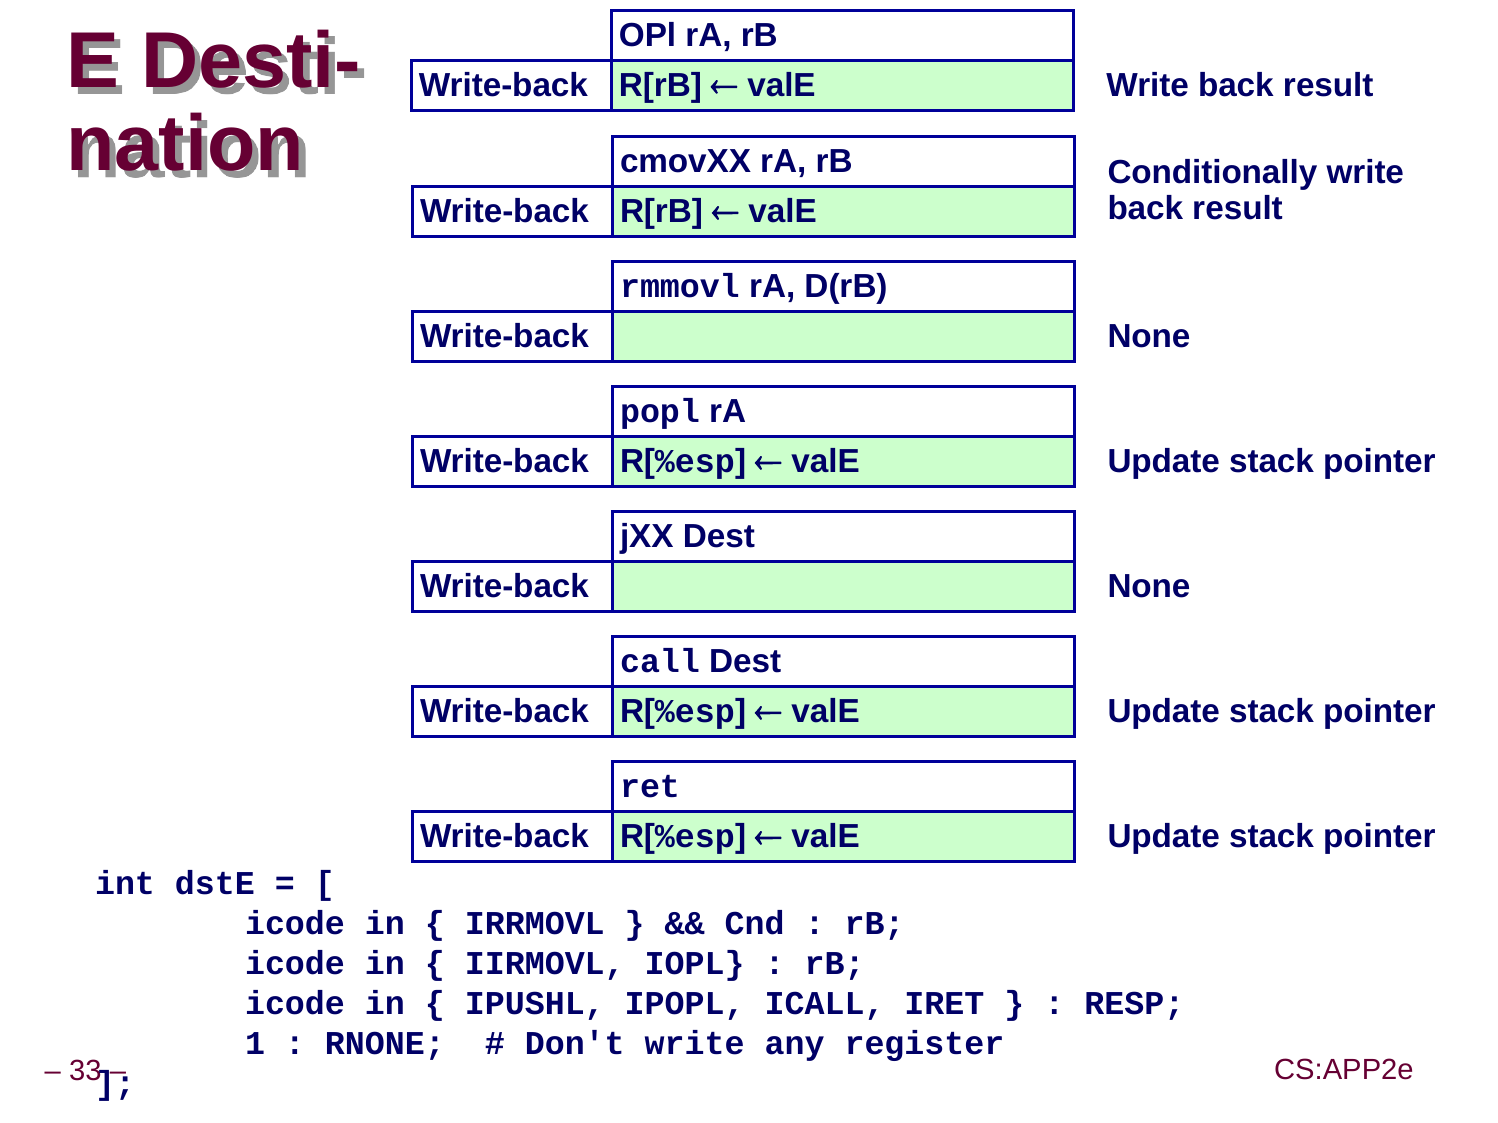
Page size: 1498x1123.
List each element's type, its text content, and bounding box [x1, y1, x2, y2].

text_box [411, 10, 1498, 862]
text_box int dstE = [ icode in { IRRMOVL } && Cnd : rB; icode in { IIRMOVL, IOPL} : rB; icode in { IPUSHL, IPOPL, ICALL, IRET } : RESP; 1 : RNONE; # Don't write any register ]; [87, 853, 1400, 1109]
title E Desti- nation [66, 40, 406, 169]
